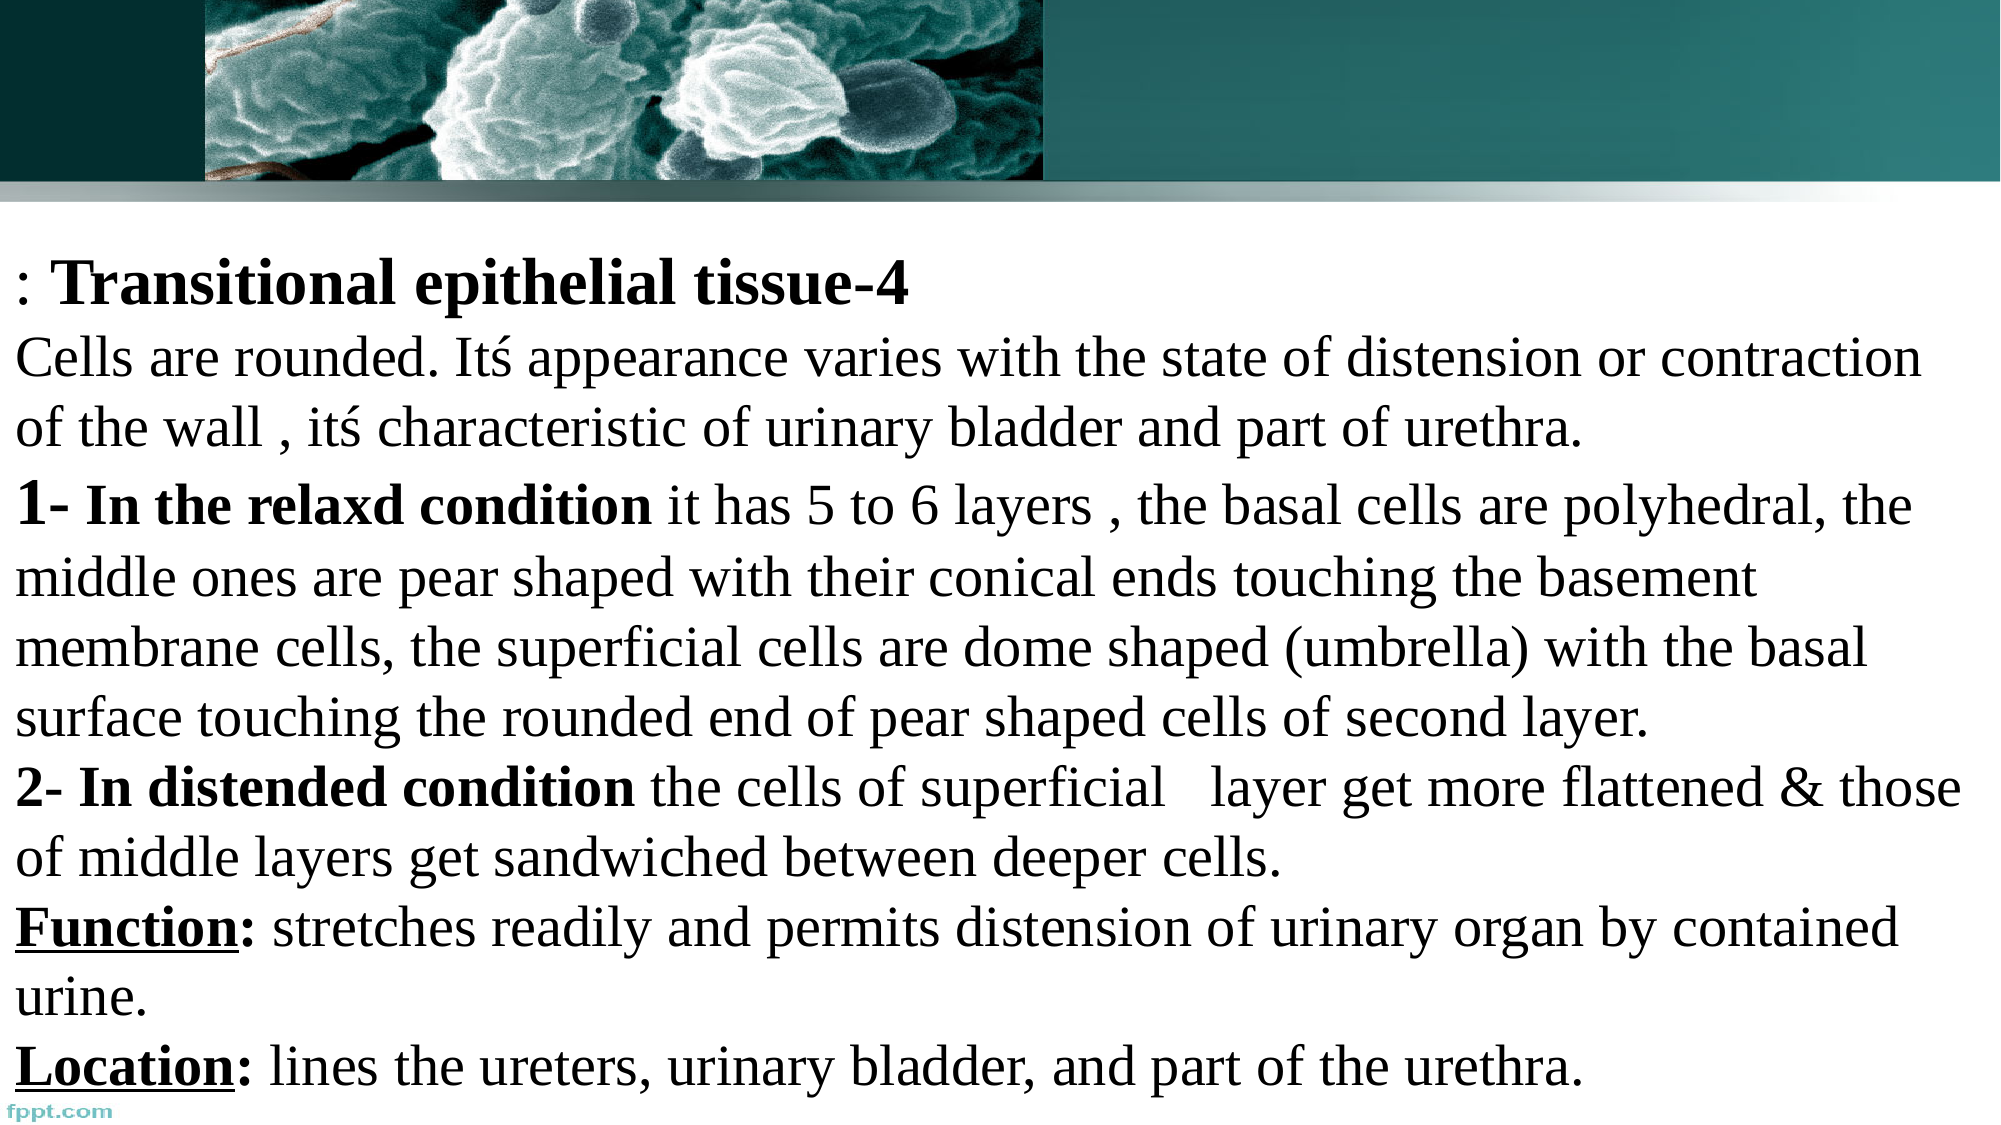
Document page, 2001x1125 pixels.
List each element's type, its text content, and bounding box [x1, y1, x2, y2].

text_box 4-Transitional epithelial tissue : Cells are rounded. Itś appearance varies with the state of distension or contraction of the wall , itś characteristic of urinary bladder and part of urethra. 1- In the relaxd condition it has 5 to 6 layers , the basal cells are polyhedral, the middle ones are pear shaped with their conical ends touching the basement membrane cells, the superficial cells are dome shaped (umbrella) with the basal surface touching the rounded end of pear shaped cells of second layer. 2- In distended condition the cells of superficial layer get more flattened & those of middle layers get sandwiched between deeper cells. Function: stretches readily and permits distension of urinary organ by contained urine. Location: lines the ureters, urinary bladder, and part of the urethra. [0, 400, 2000, 722]
picture [0, 0, 2001, 1125]
text_box 4-Transitional epithelial tissue : Cells are rounded. Itś appearance varies with the state of distension or contraction of the wall , itś characteristic of urinary bladder and part of urethra. 1- In the relaxd condition it has 5 to 6 layers , the basal cells are polyhedral, the middle ones are pear shaped with their conical ends touching the basement membrane cells, the superficial cells are dome shaped (umbrella) with the basal surface touching the rounded end of pear shaped cells of second layer. 2- In distended condition the cells of superficial layer get more flattened & those of middle layers get sandwiched between deeper cells. Function: stretches readily and permits distension of urinary organ by contained urine. Location: lines the ureters, urinary bladder, and part of the urethra. [0, 230, 2000, 399]
text_box 4-Transitional epithelial tissue : Cells are rounded. Itś appearance varies with the state of distension or contraction of the wall , itś characteristic of urinary bladder and part of urethra. 1- In the relaxd condition it has 5 to 6 layers , the basal cells are polyhedral, the middle ones are pear shaped with their conical ends touching the basement membrane cells, the superficial cells are dome shaped (umbrella) with the basal surface touching the rounded end of pear shaped cells of second layer. 2- In distended condition the cells of superficial layer get more flattened & those of middle layers get sandwiched between deeper cells. Function: stretches readily and permits distension of urinary organ by contained urine. Location: lines the ureters, urinary bladder, and part of the urethra. [0, 723, 2000, 1125]
